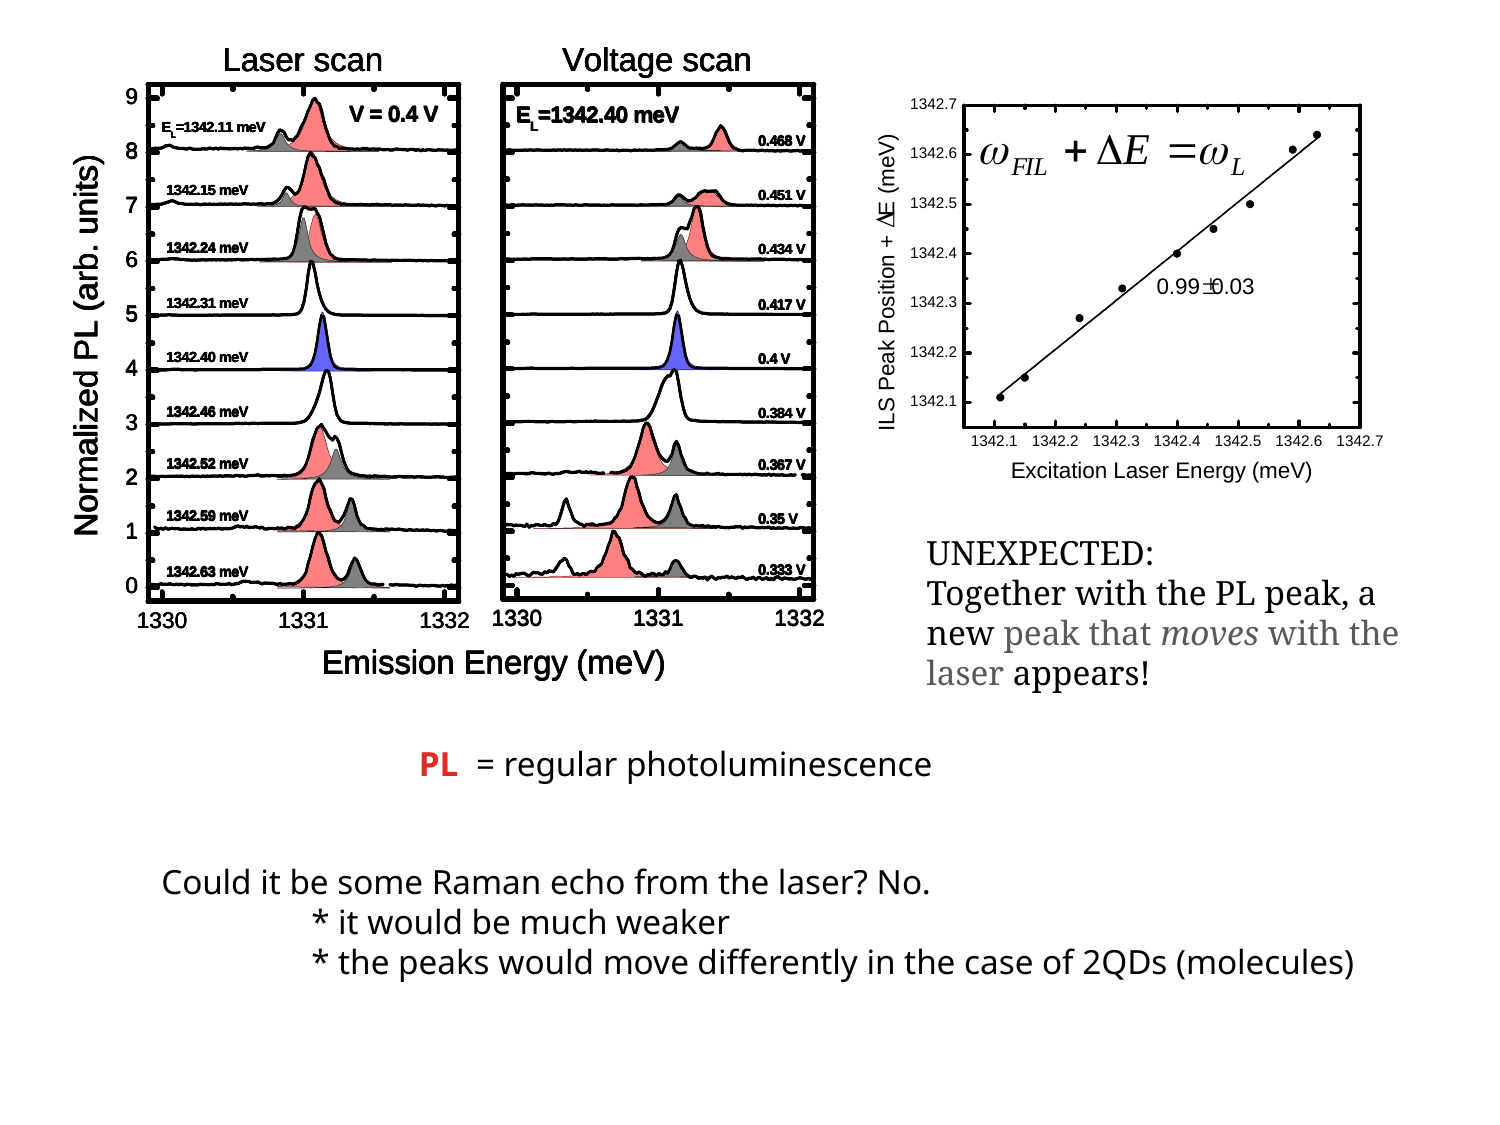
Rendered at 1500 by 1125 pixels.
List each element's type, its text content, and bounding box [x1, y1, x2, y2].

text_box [859, 52, 1441, 503]
text_box UNEXPECTED: Together with the PL peak, a new peak that moves with the laser appears! [911, 525, 1441, 700]
text_box PL = regular photoluminescence [403, 735, 1154, 791]
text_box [14, 15, 903, 703]
text_box Could it be some Raman echo from the laser? No. * it would be much weaker * the peaks would move differently in the case of 2QDs (molecules) [146, 853, 1380, 989]
